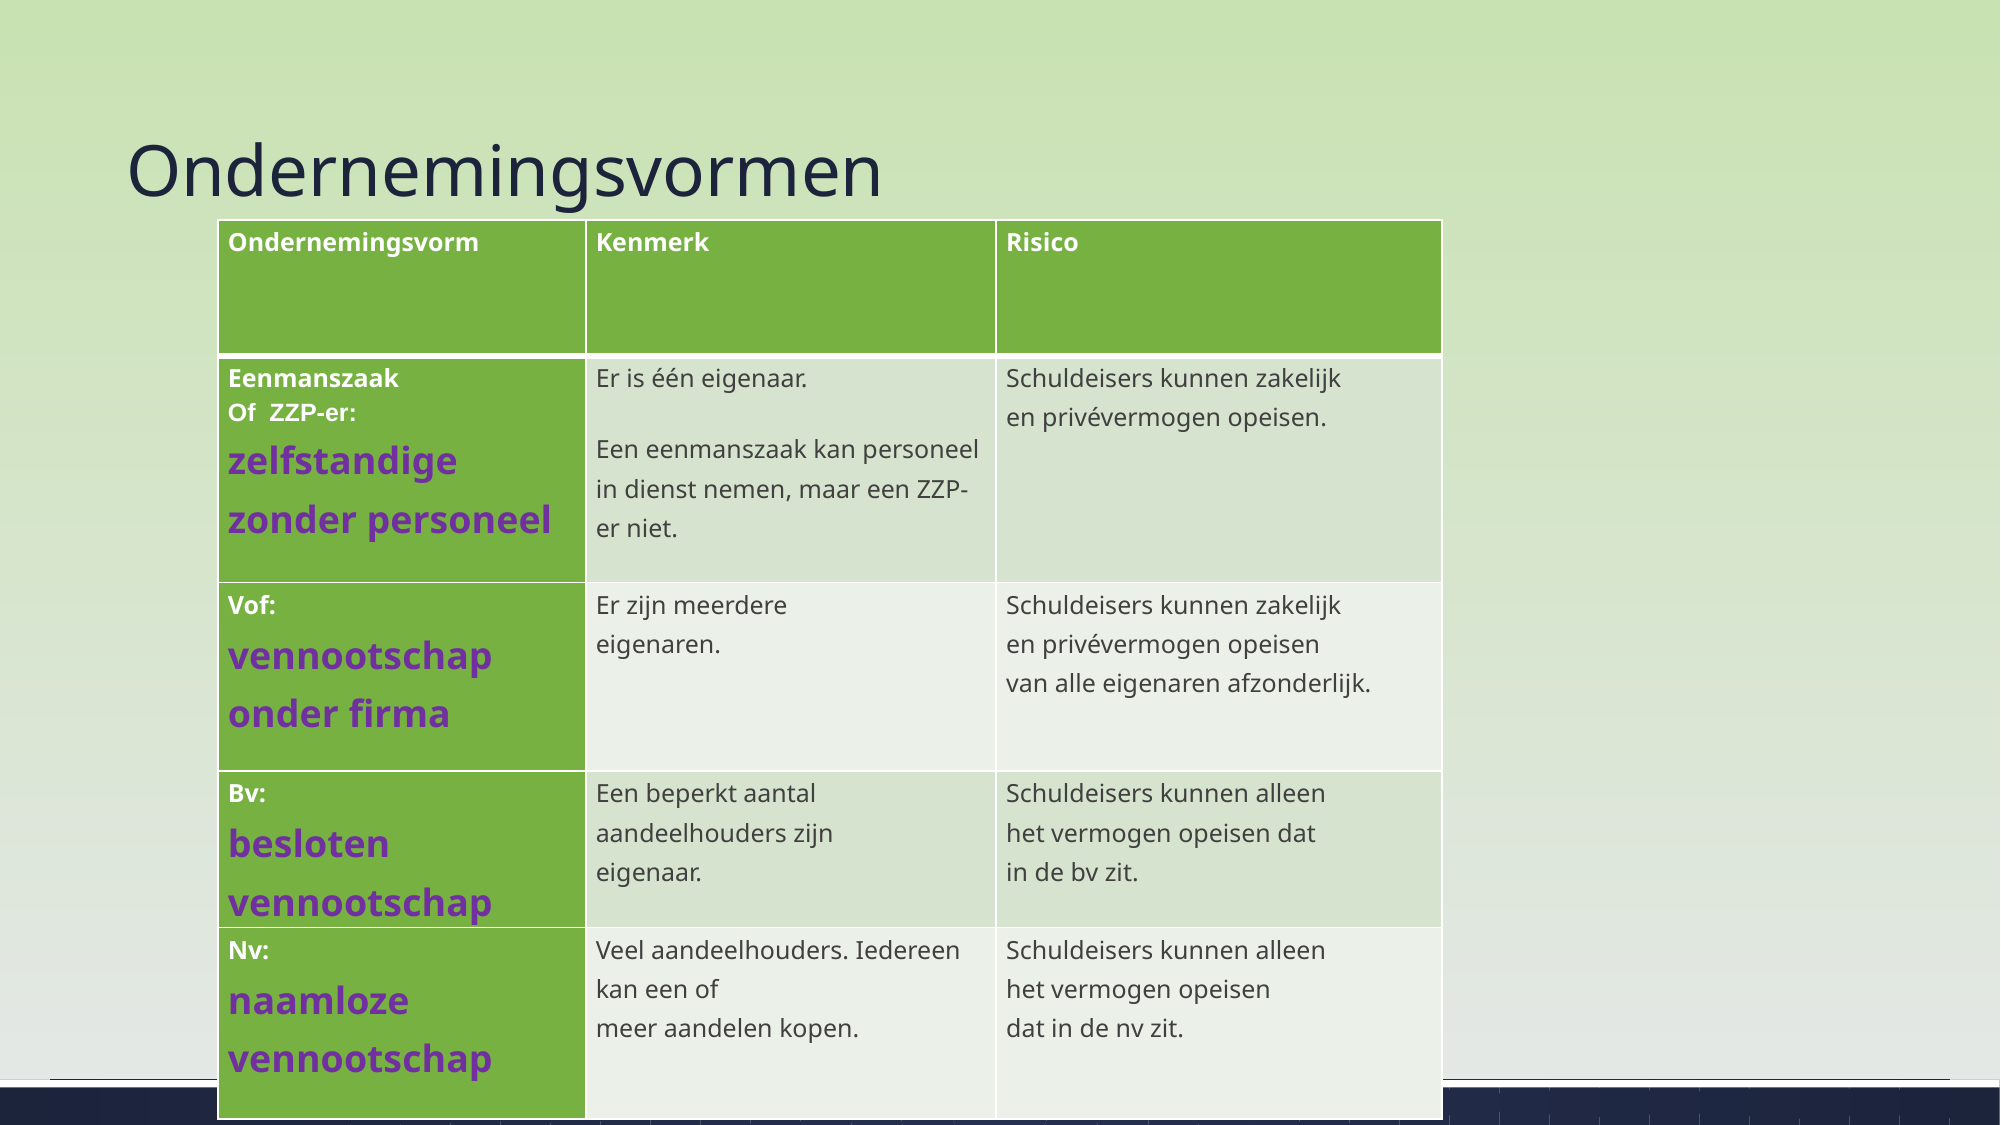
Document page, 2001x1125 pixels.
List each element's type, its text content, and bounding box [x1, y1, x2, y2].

table_header Kenmerk [587, 221, 995, 353]
table_cell Er zijn meerdere eigenaren. [587, 583, 995, 770]
table_cell Een beperkt aantal aandeelhouders zijn eigenaar. [587, 772, 995, 927]
table_cell Eenmanszaak Of ZZP-er: zelfstandige zonder personeel [219, 359, 585, 582]
table_cell Schuldeisers kunnen zakelijk en privévermogen opeisen van alle eigenaren afzonderlijk. [997, 583, 1441, 770]
table_cell Er is één eigenaar. Een eenmanszaak kan personeel in dienst nemen, maar een ZZP-er niet. [587, 359, 995, 582]
table_cell Schuldeisers kunnen zakelijk en privévermogen opeisen. [997, 359, 1441, 582]
table_cell Veel aandeelhouders. Iedereen kan een of meer aandelen kopen. [587, 928, 995, 1118]
table_cell Bv: besloten vennootschap [219, 772, 585, 927]
table_header Ondernemingsvorm [219, 221, 585, 353]
table_cell Schuldeisers kunnen alleen het vermogen opeisen dat in de nv zit. [997, 928, 1441, 1118]
title Ondernemingsvormen [111, 99, 1522, 220]
table_cell Vof: vennootschap onder firma [219, 583, 585, 770]
table_cell Nv: naamloze vennootschap [219, 928, 585, 1118]
table_header Risico [997, 221, 1441, 353]
table_cell Schuldeisers kunnen alleen het vermogen opeisen dat in de bv zit. [997, 772, 1441, 927]
